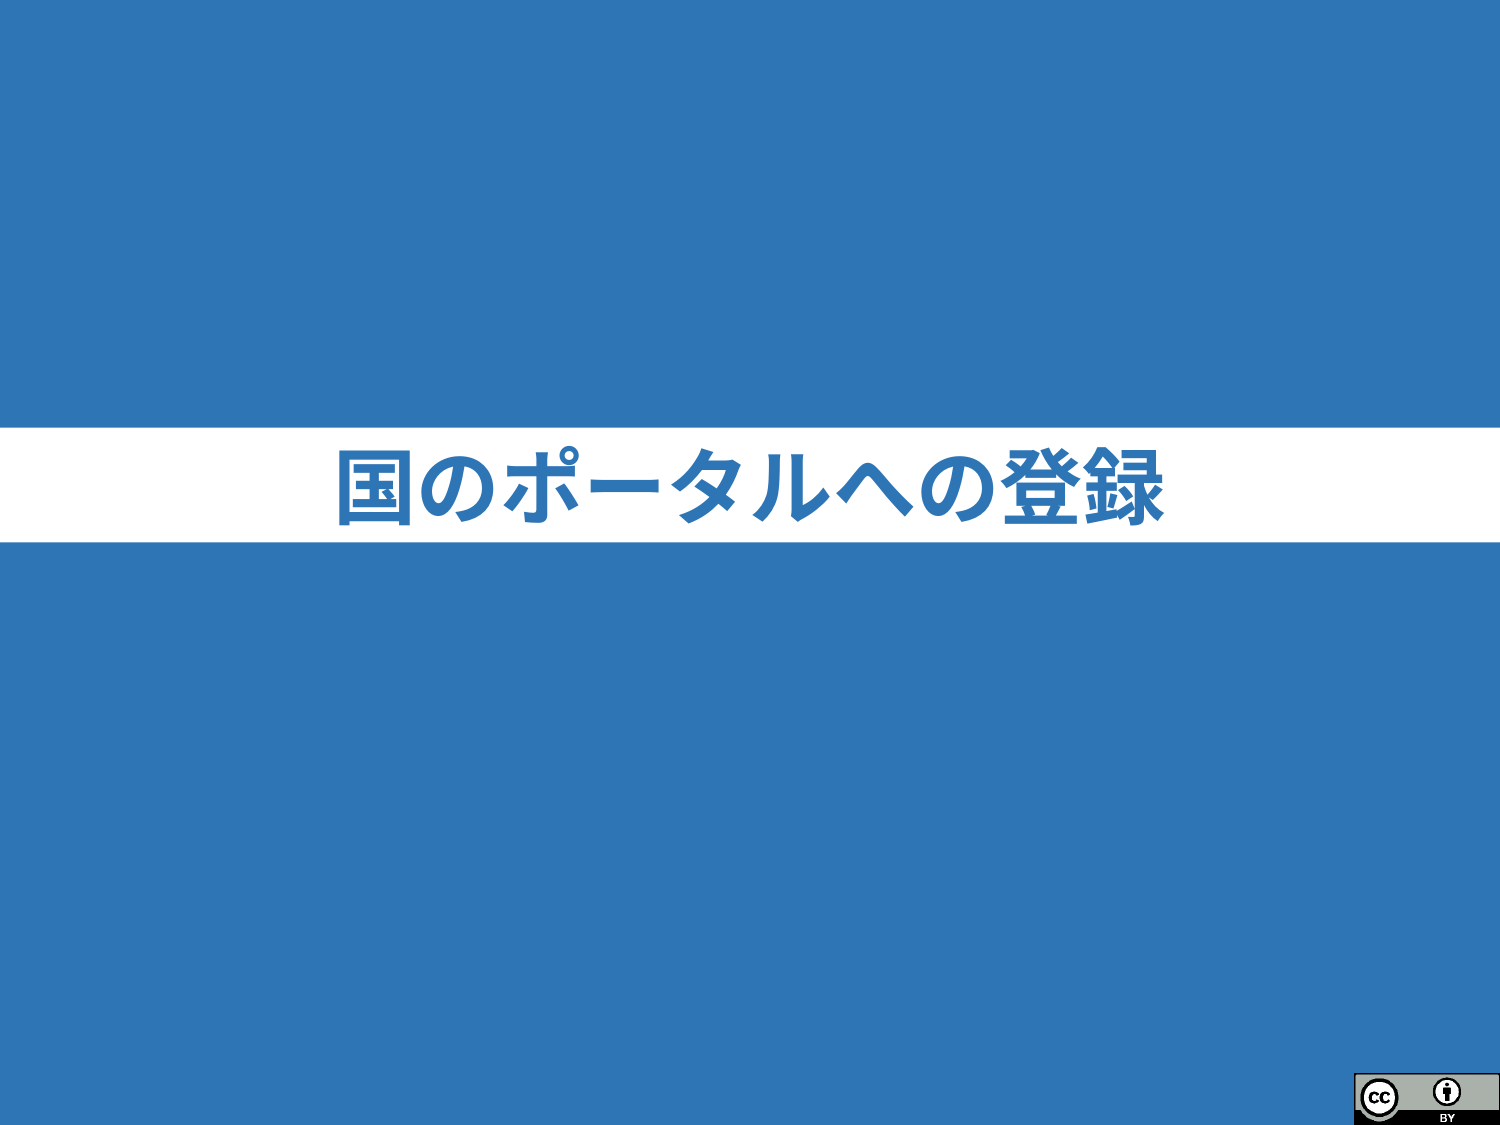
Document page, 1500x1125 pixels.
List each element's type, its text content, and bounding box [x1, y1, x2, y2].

picture [1354, 1073, 1500, 1125]
text_box 国のポータルへの登録 [0, 427, 1500, 543]
